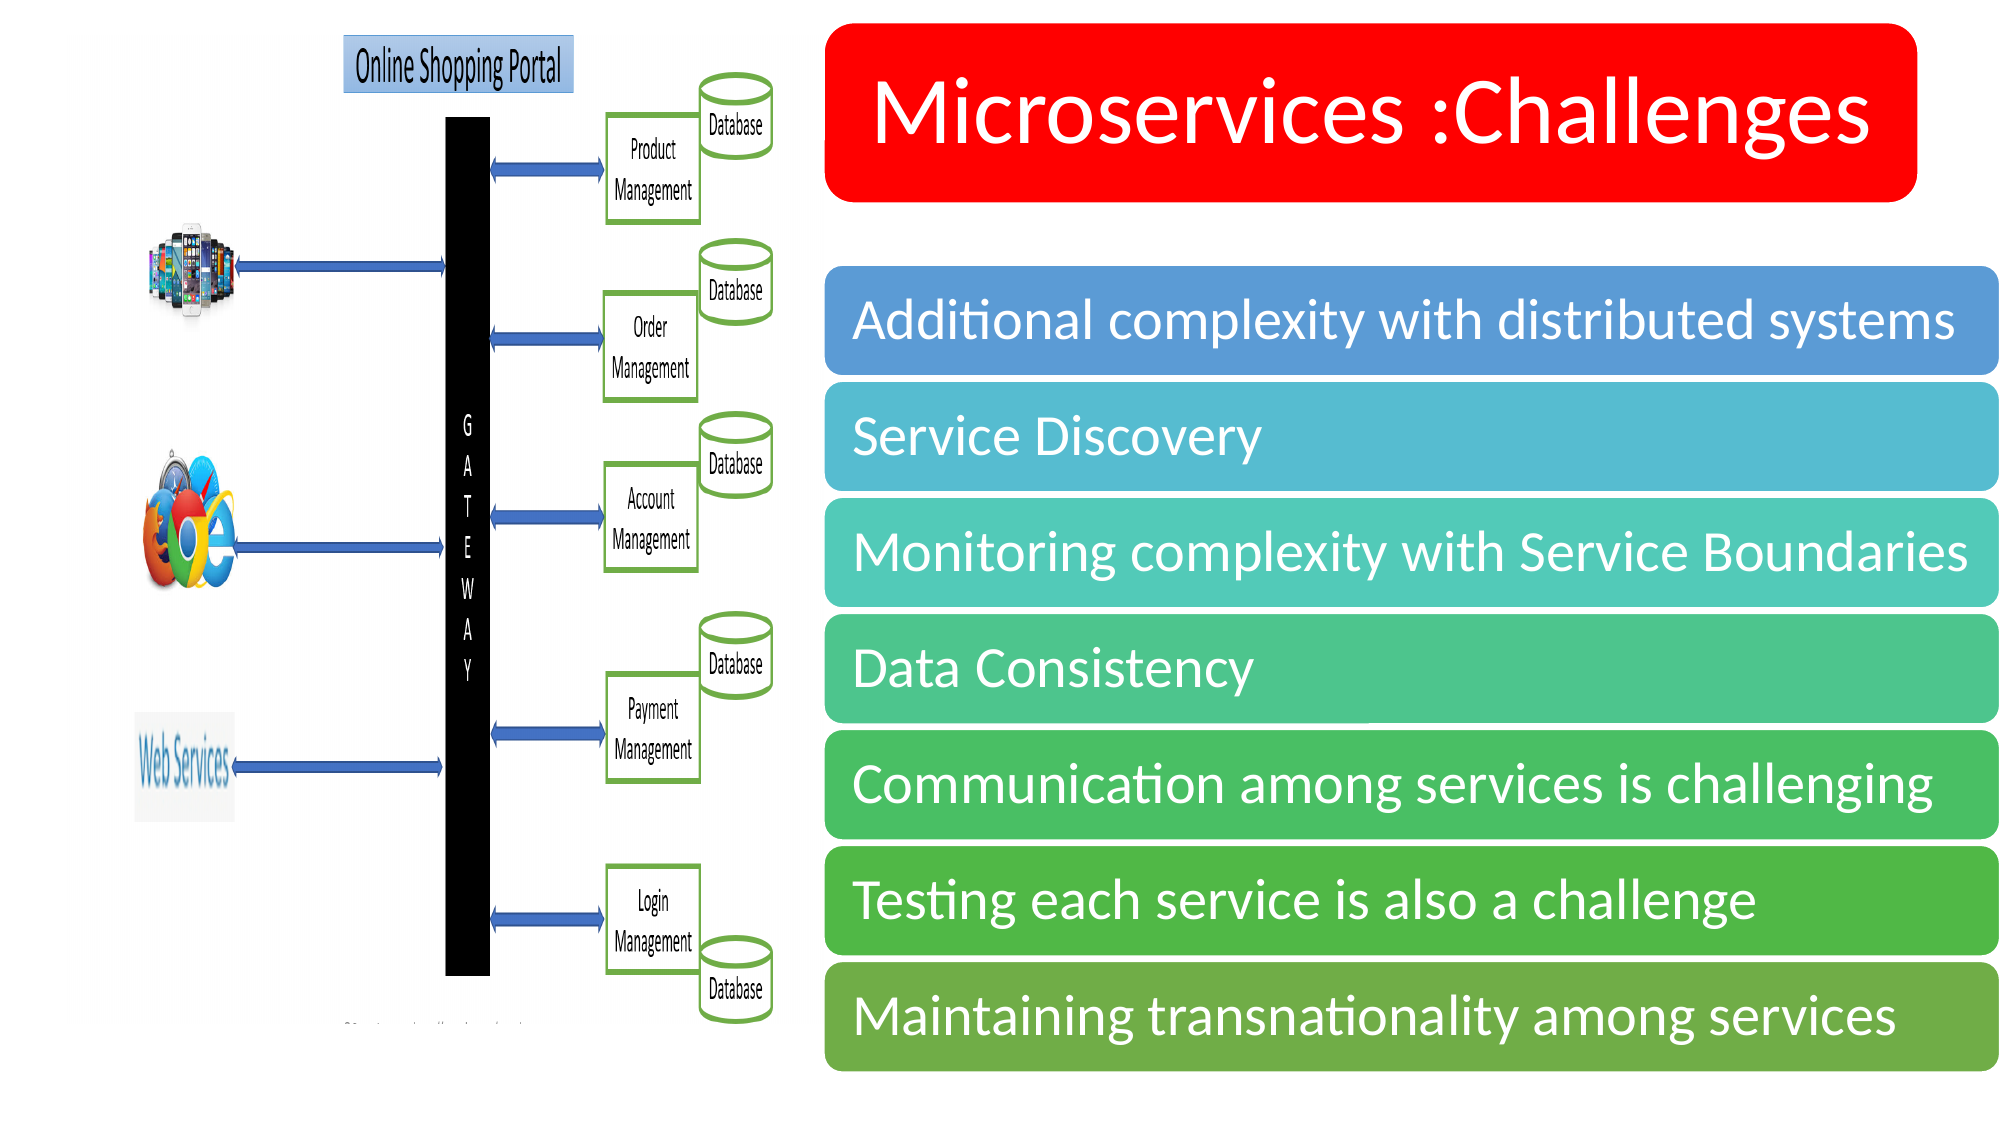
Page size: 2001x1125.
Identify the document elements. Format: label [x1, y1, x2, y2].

text_box [823, 22, 1919, 233]
text_box [823, 264, 2000, 1073]
picture [66, 35, 824, 1024]
